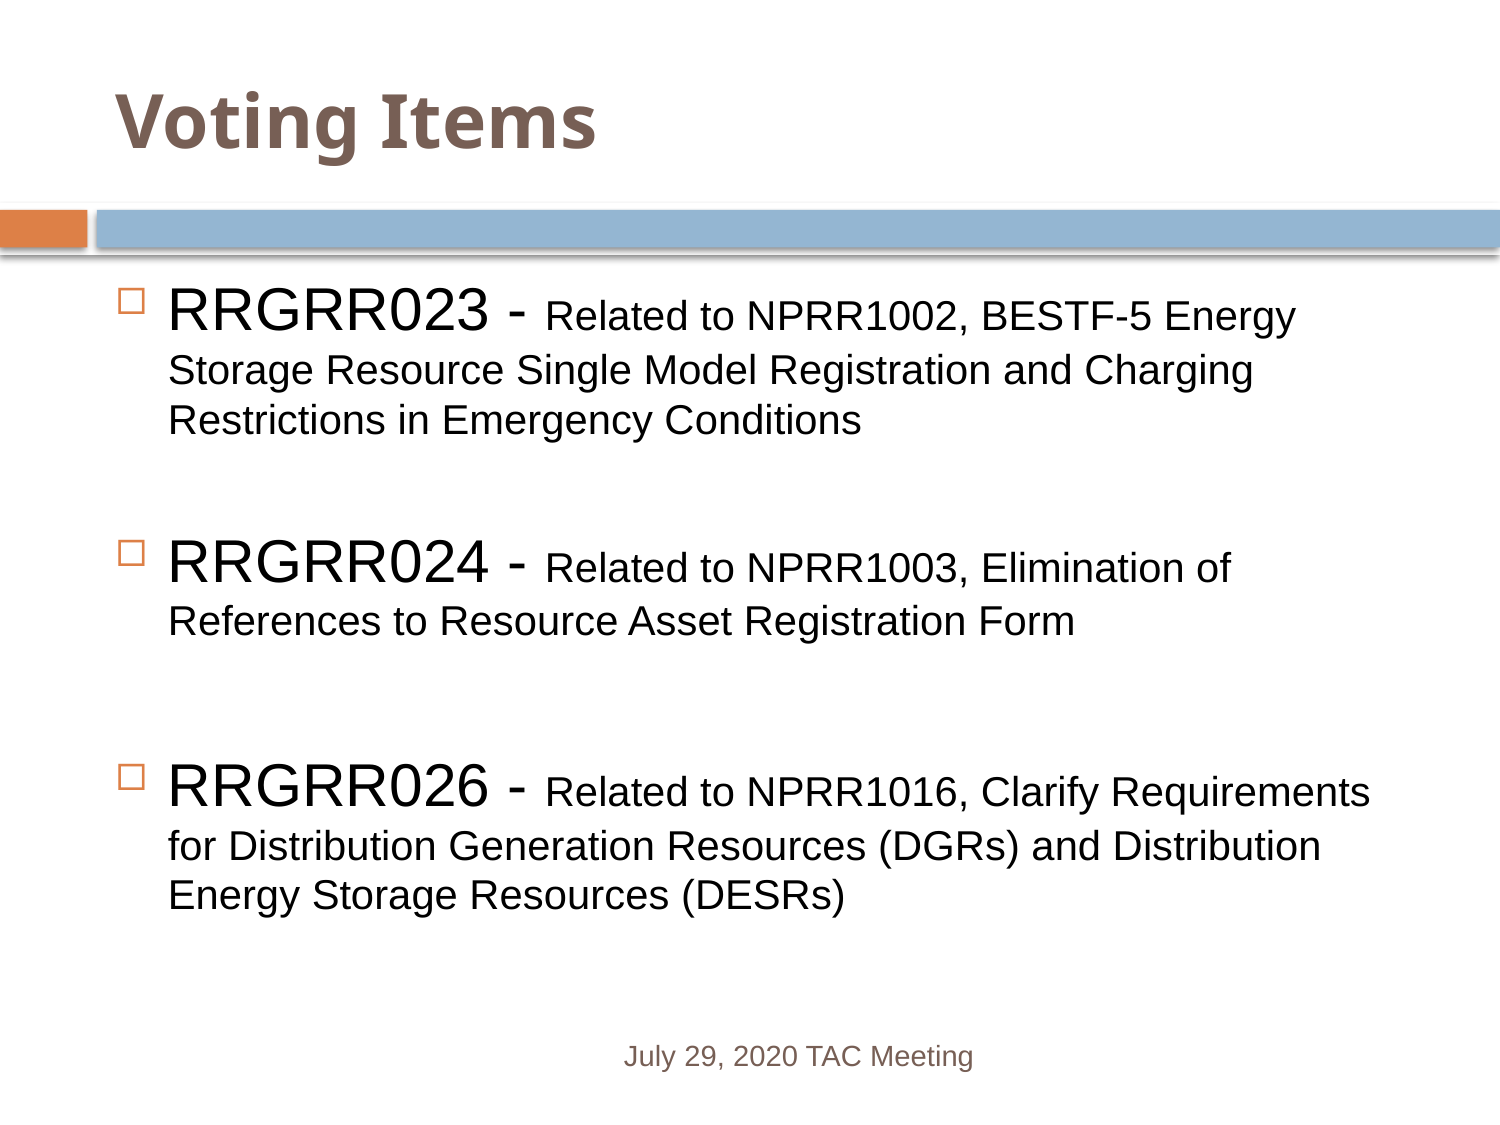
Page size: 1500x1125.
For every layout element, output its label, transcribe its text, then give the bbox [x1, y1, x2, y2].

list RRGRR023 - Related to NPRR1002, BESTF-5 Energy Storage Resource Single Model Registration and Charging Restrictions in Emergency Conditions RRGRR024 - Related to NPRR1003, Elimination of References to Resource Asset Registration Form RRGRR026 - Related to NPRR1016, Clarify Requirements for Distribution Generation Resources (DGRs) and Distribution Energy Storage Resources (DESRs) [100, 262, 1439, 1001]
footer July 29, 2020 TAC Meeting [99, 1025, 990, 1085]
title Voting Items [100, 37, 1439, 201]
